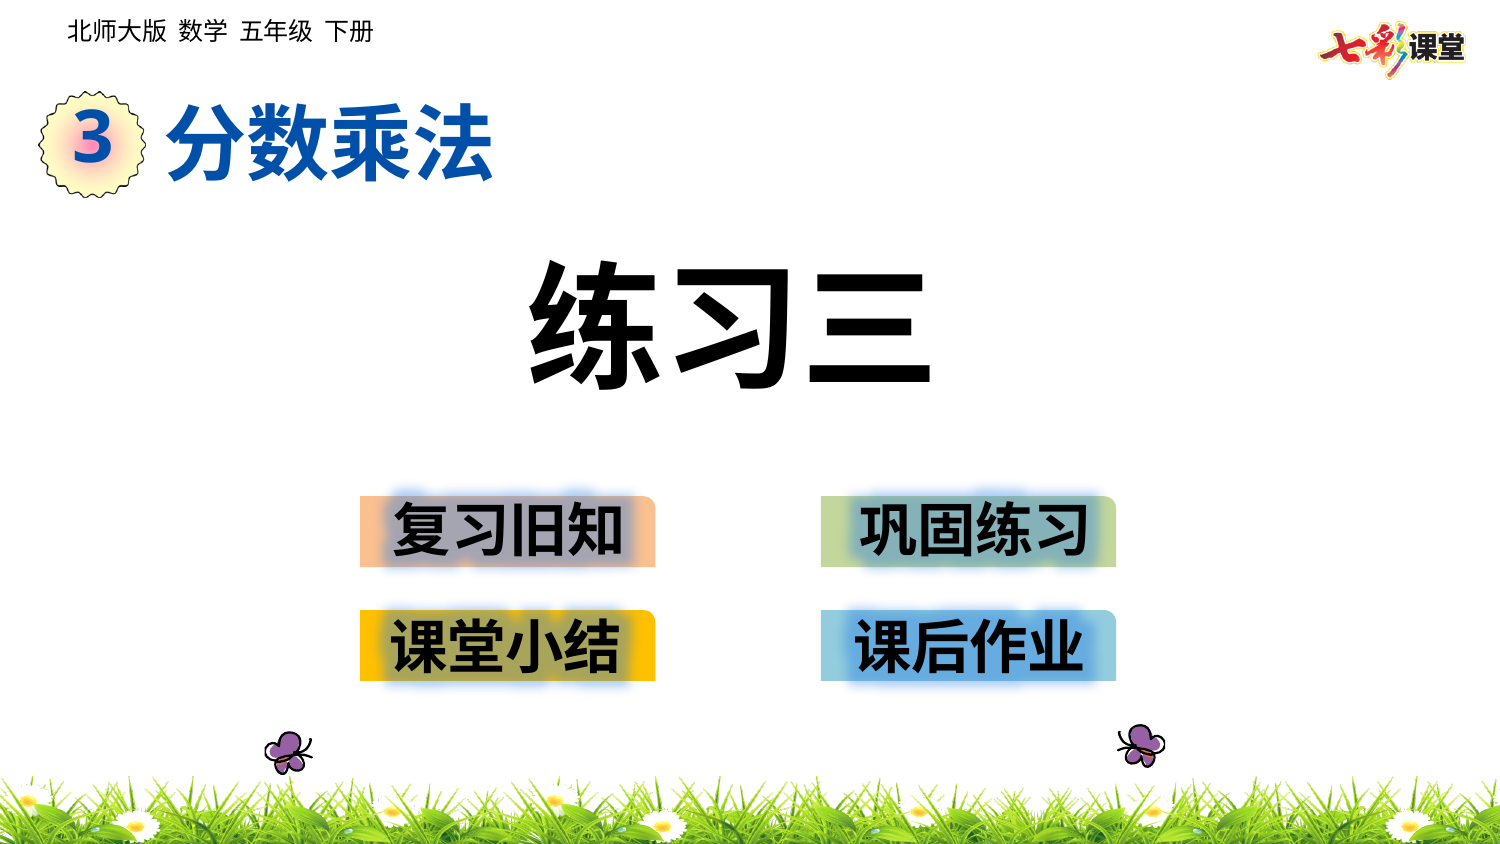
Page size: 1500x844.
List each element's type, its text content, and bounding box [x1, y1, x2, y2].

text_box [0, 0, 573, 70]
picture [1111, 723, 1166, 772]
text_box 巩固练习 [840, 481, 1112, 575]
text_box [37, 81, 146, 198]
text_box 课堂小结 [370, 598, 642, 693]
text_box 分数乘法 [151, 85, 508, 197]
text_box 课后作业 [833, 598, 1106, 693]
text_box 练习三 [515, 235, 951, 412]
text_box [818, 494, 822, 570]
picture [1316, 20, 1468, 80]
text_box 复习旧知 [373, 481, 646, 575]
picture [0, 730, 1500, 844]
